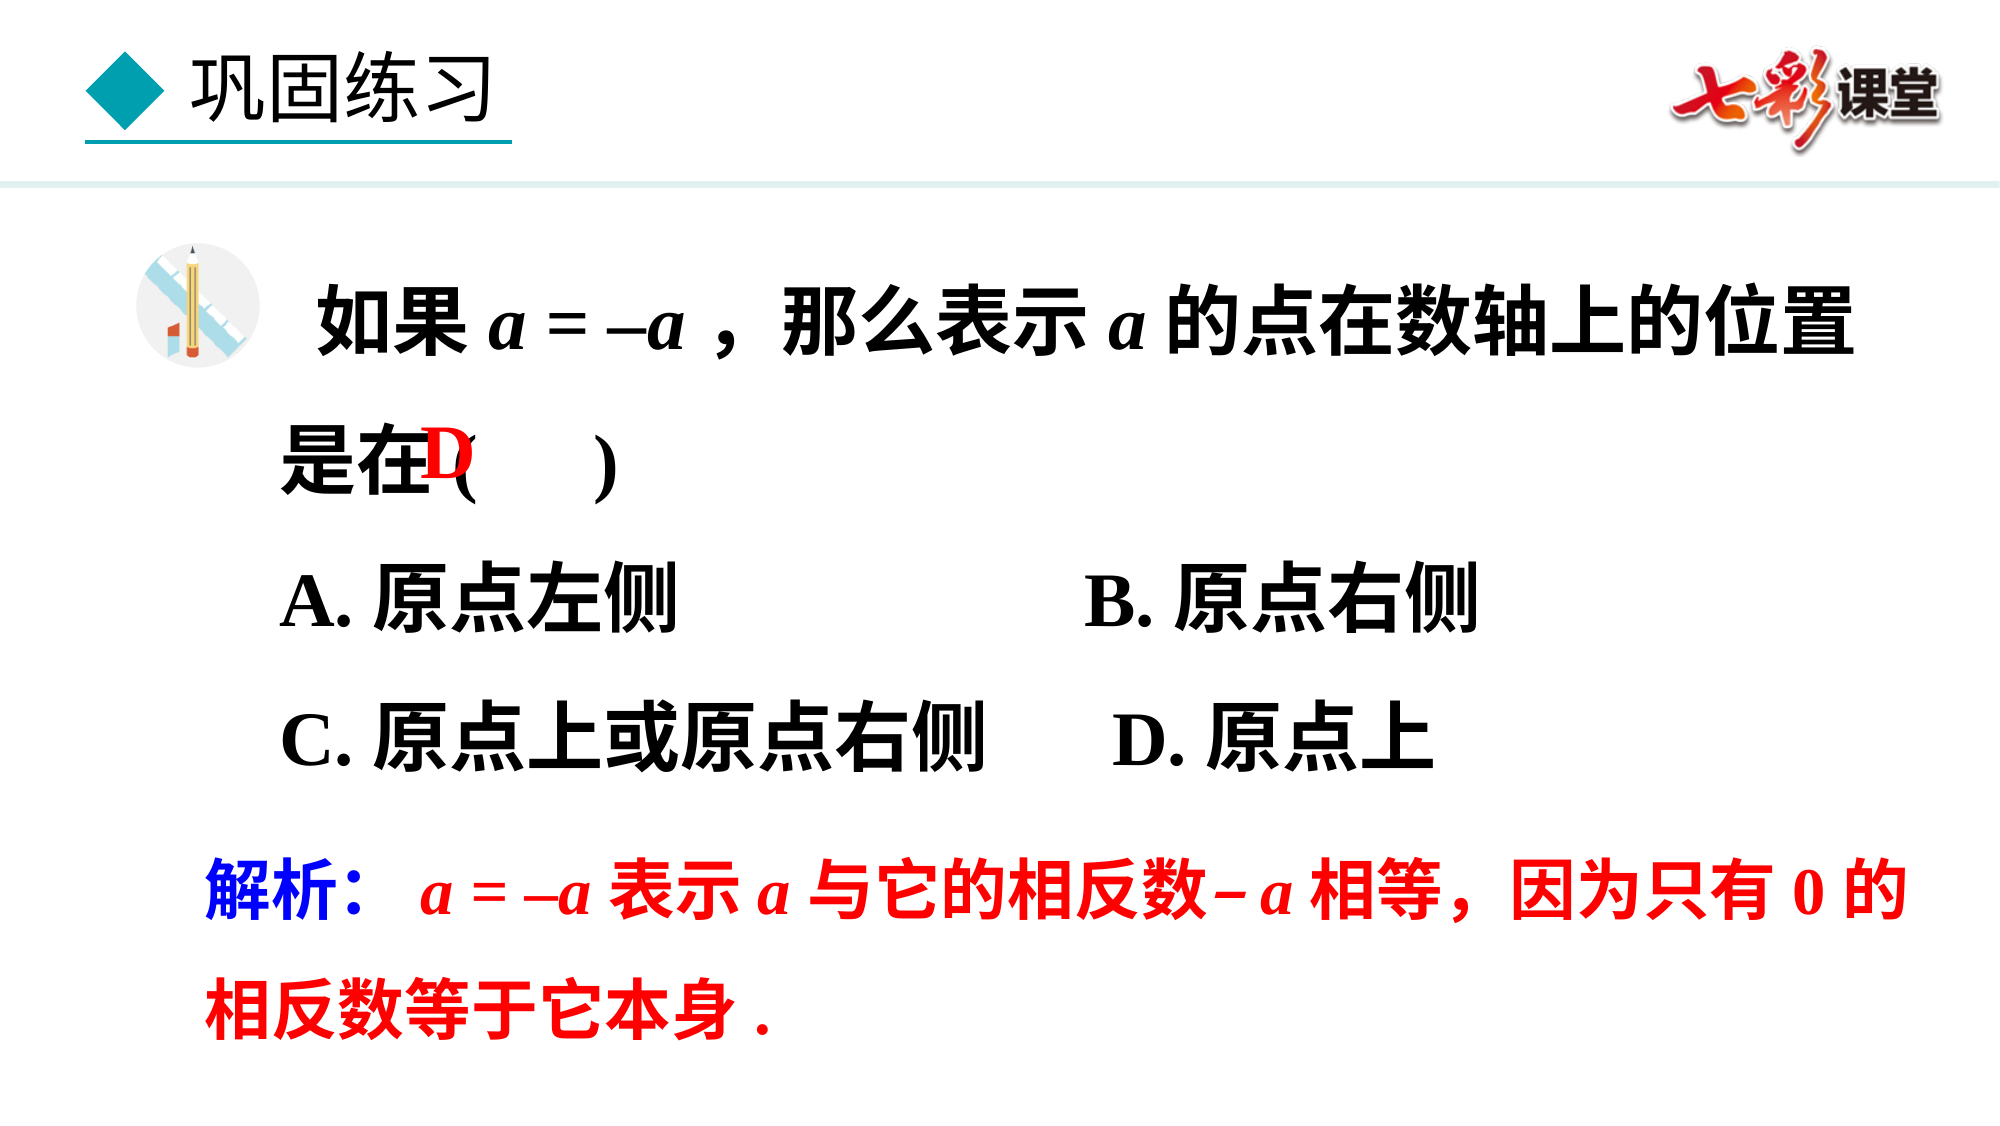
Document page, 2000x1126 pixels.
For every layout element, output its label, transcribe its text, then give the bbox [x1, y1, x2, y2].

picture [135, 243, 260, 368]
text_box 如果a = –a，那么表示a的点在数轴上的位置是在( ) A.原点左侧 B.原点右侧 C.原点上或原点右侧 D.原点上 [259, 216, 1934, 791]
text_box 解析：a = –a表示a与它的相反数–a相等，因为只有0的相反数等于它本身. [184, 798, 1945, 1058]
picture [1666, 42, 1948, 157]
text_box D [400, 391, 483, 505]
